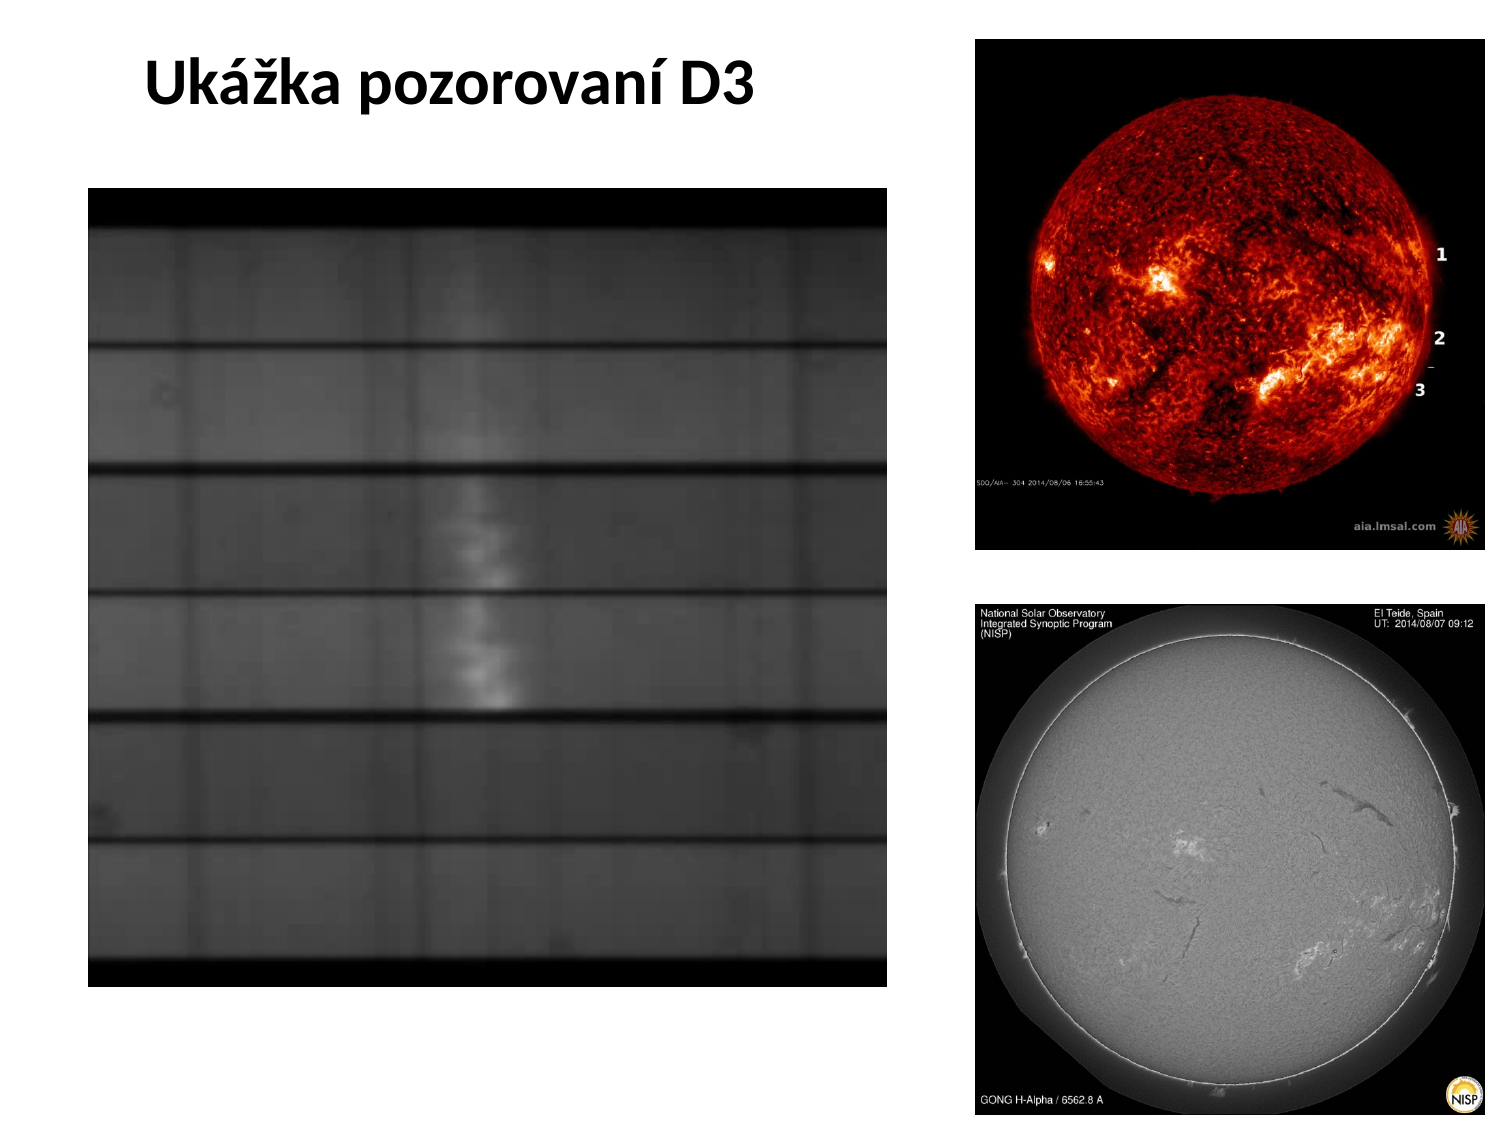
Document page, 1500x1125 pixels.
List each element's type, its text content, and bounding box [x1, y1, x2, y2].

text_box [87, 187, 888, 988]
title Ukážka pozorovaní D3 [24, 12, 875, 143]
picture [974, 604, 1486, 1116]
picture [974, 38, 1486, 550]
